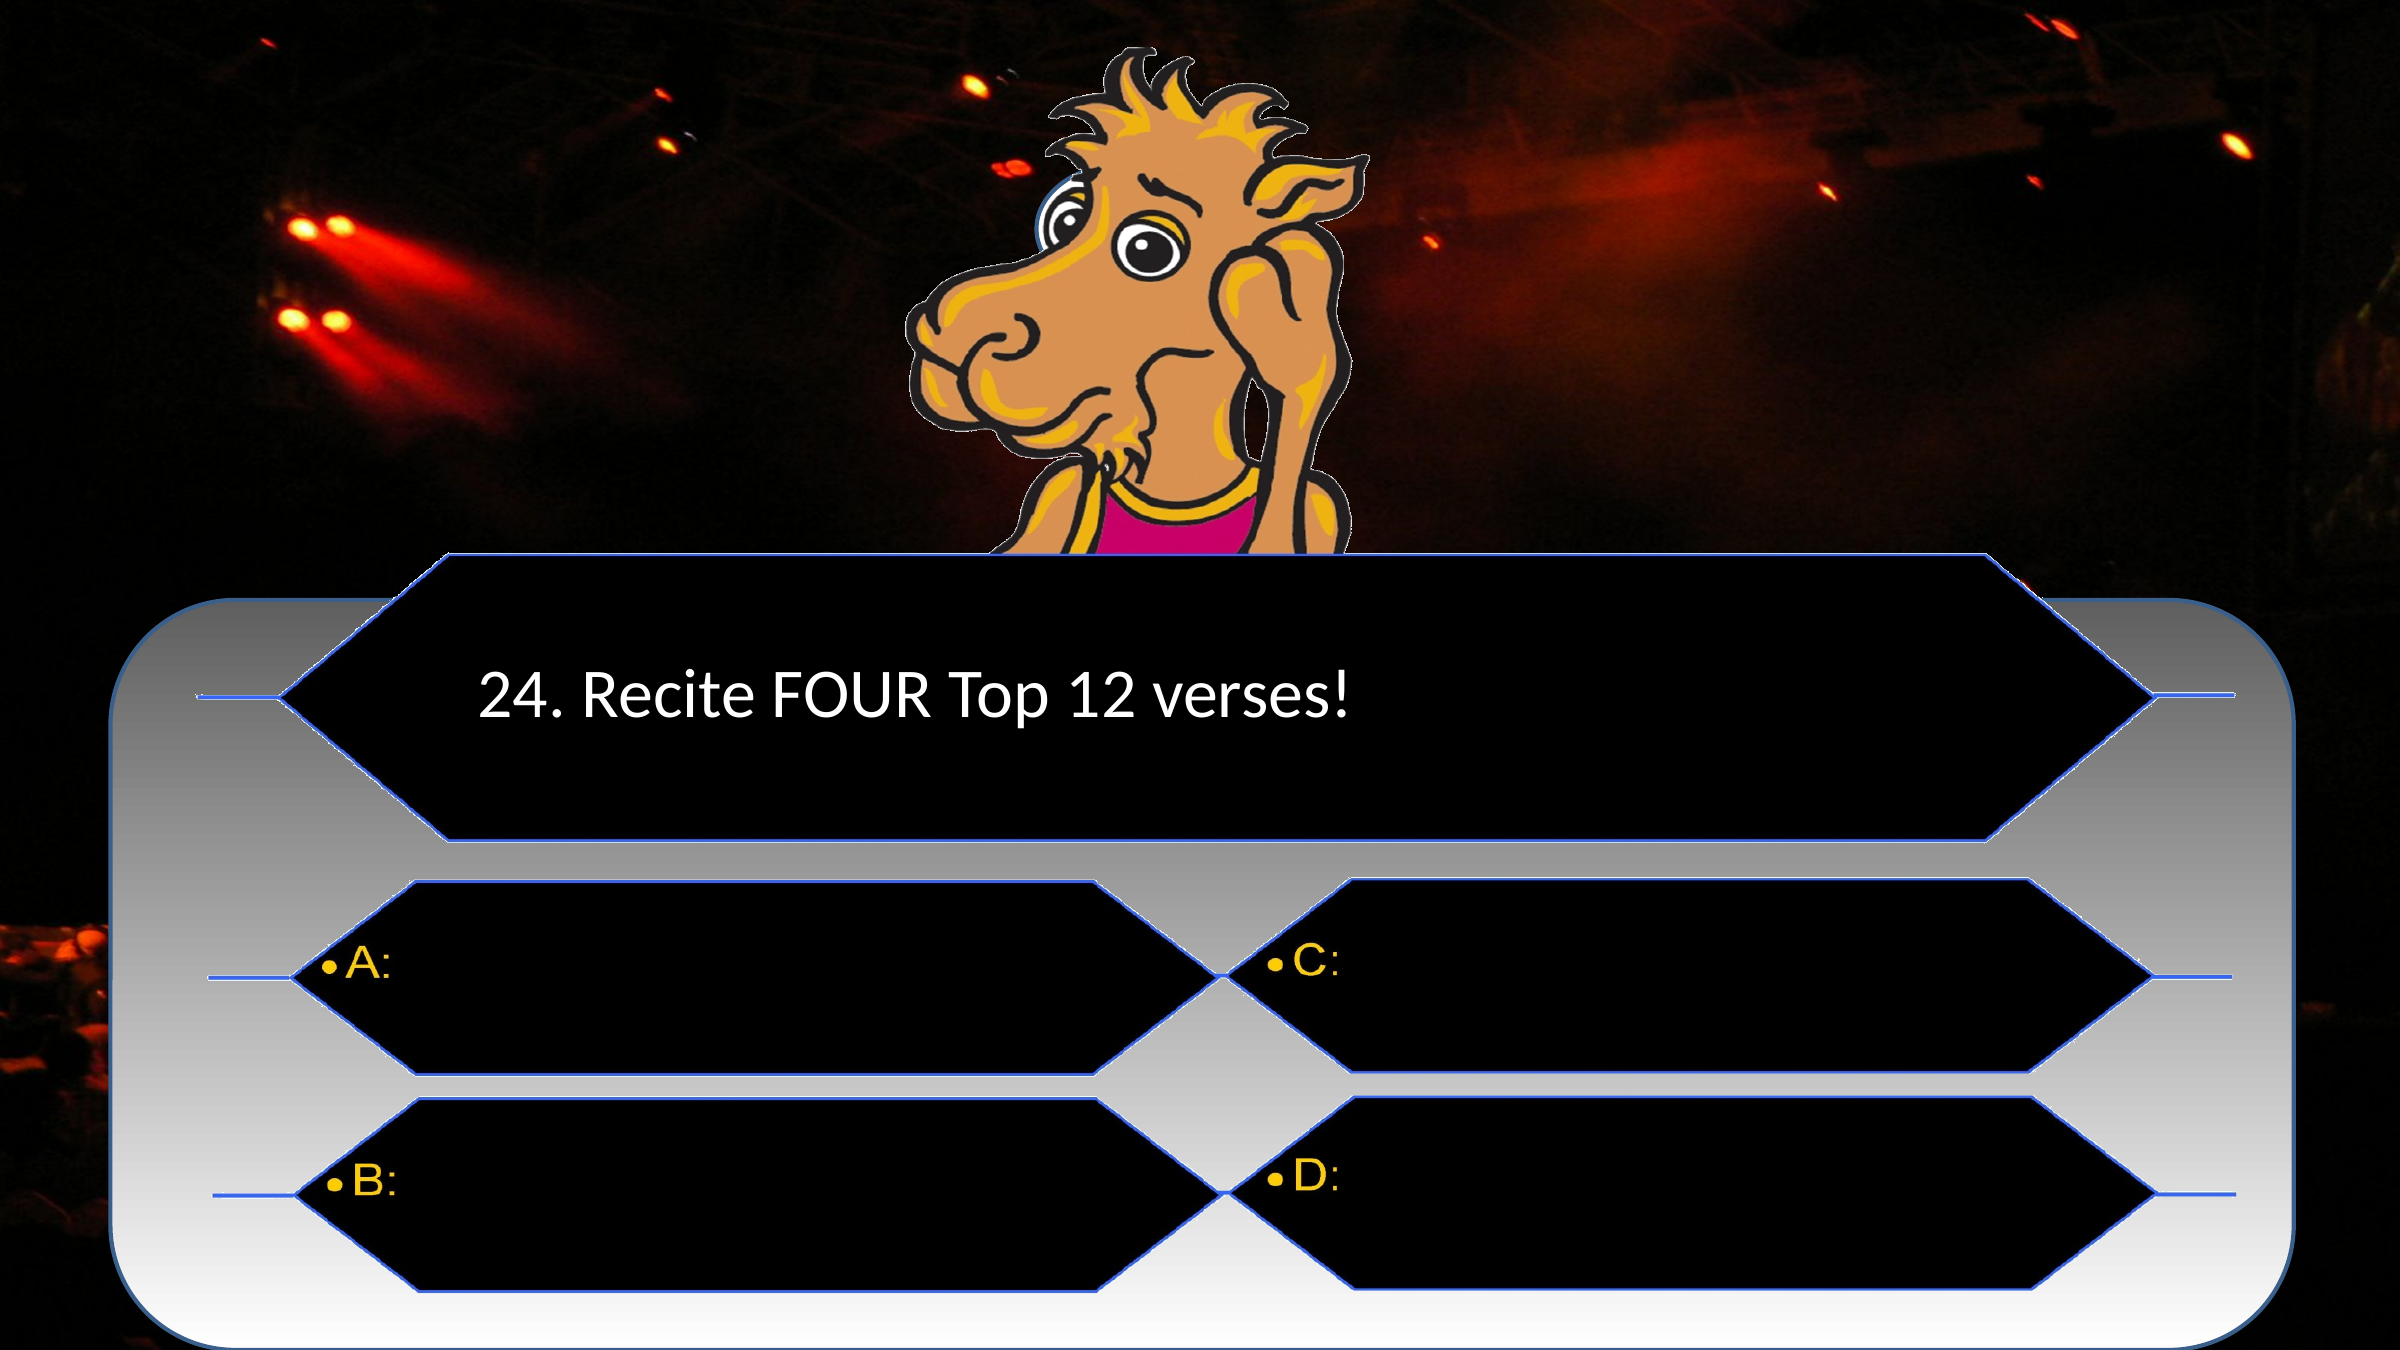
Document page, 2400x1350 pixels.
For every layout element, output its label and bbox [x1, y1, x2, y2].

text_box [195, 46, 2238, 1350]
picture [0, 0, 2400, 1350]
